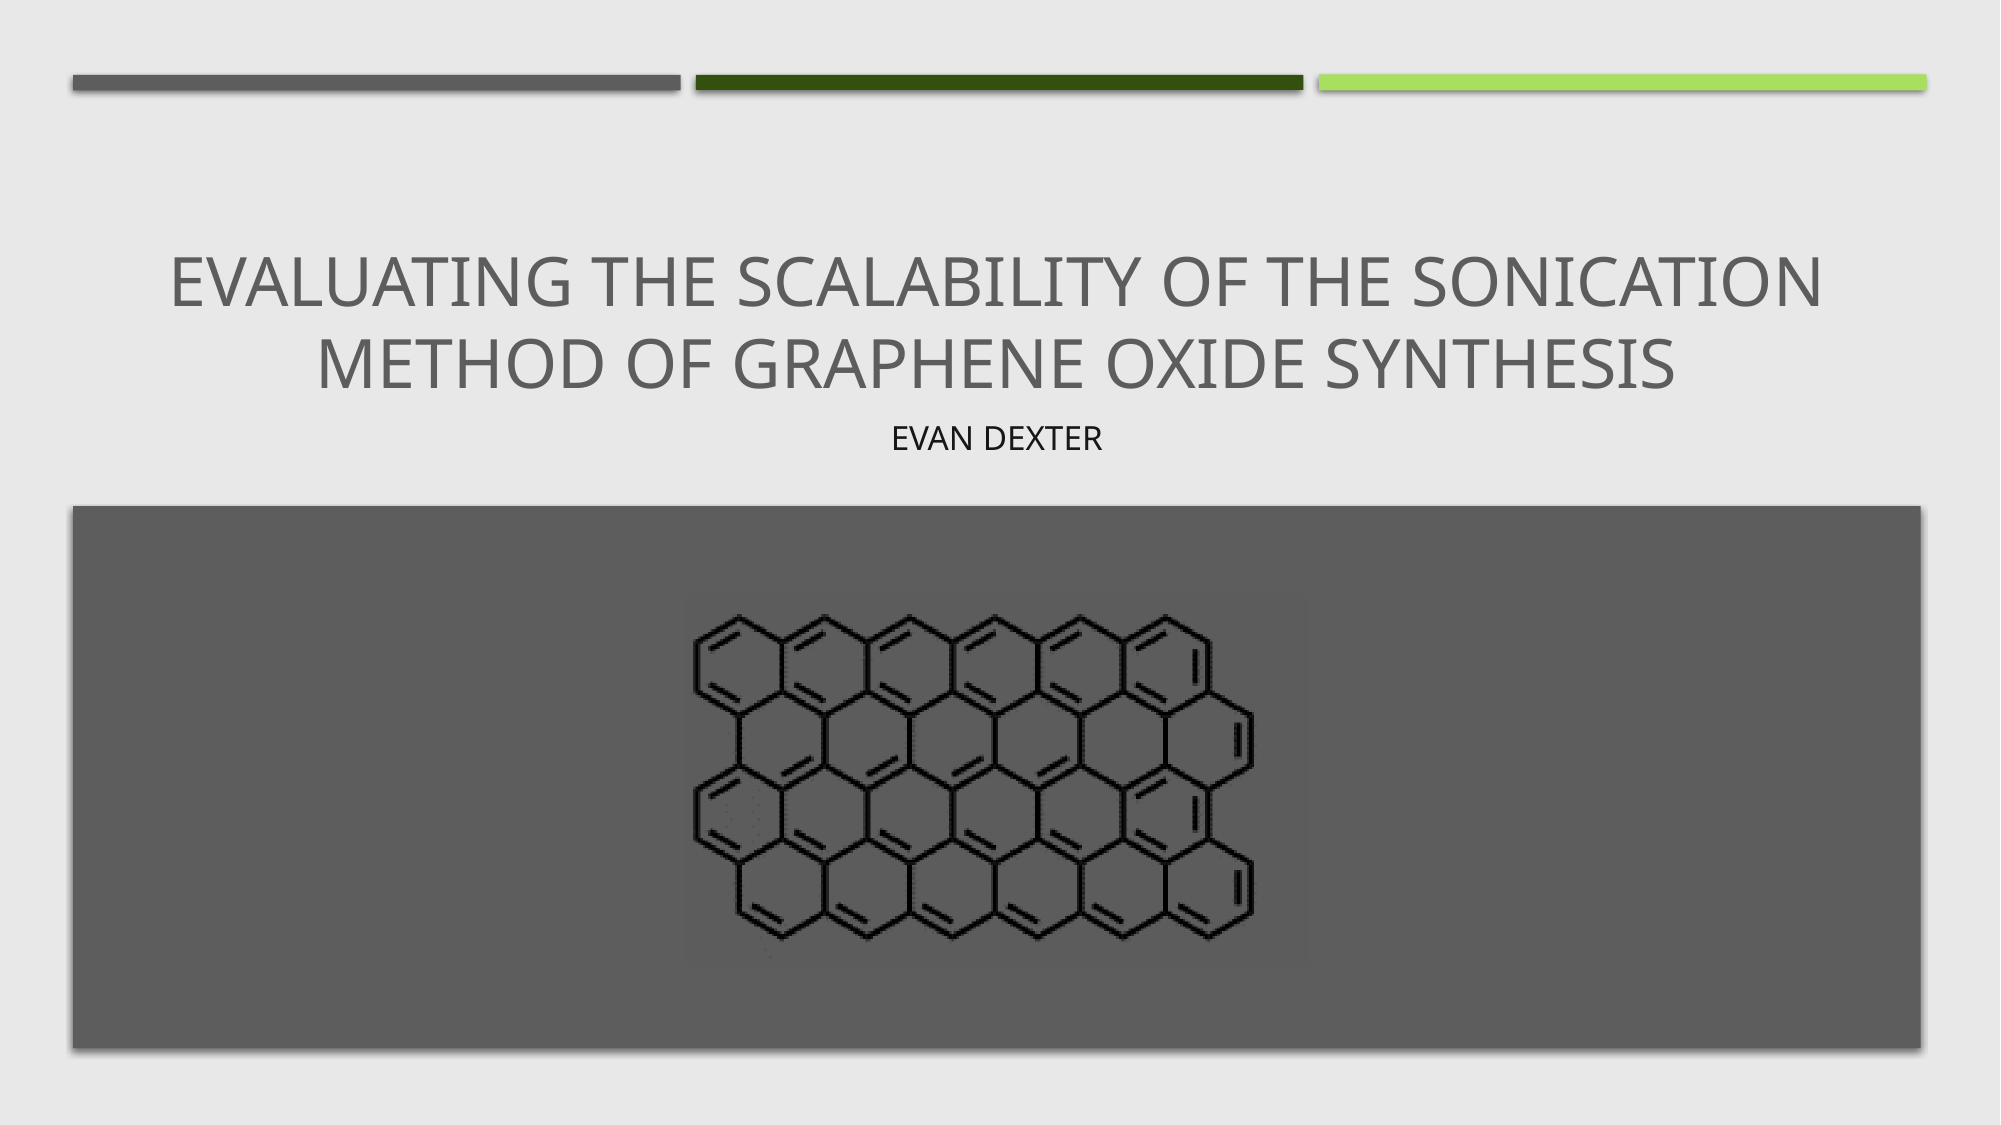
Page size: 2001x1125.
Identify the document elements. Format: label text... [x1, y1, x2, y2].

subtitle Evan Dexter [95, 409, 1899, 507]
title Evaluating the Scalability of the Sonication Method of Graphene oxide Synthesis [95, 167, 1899, 409]
picture [684, 593, 1310, 968]
